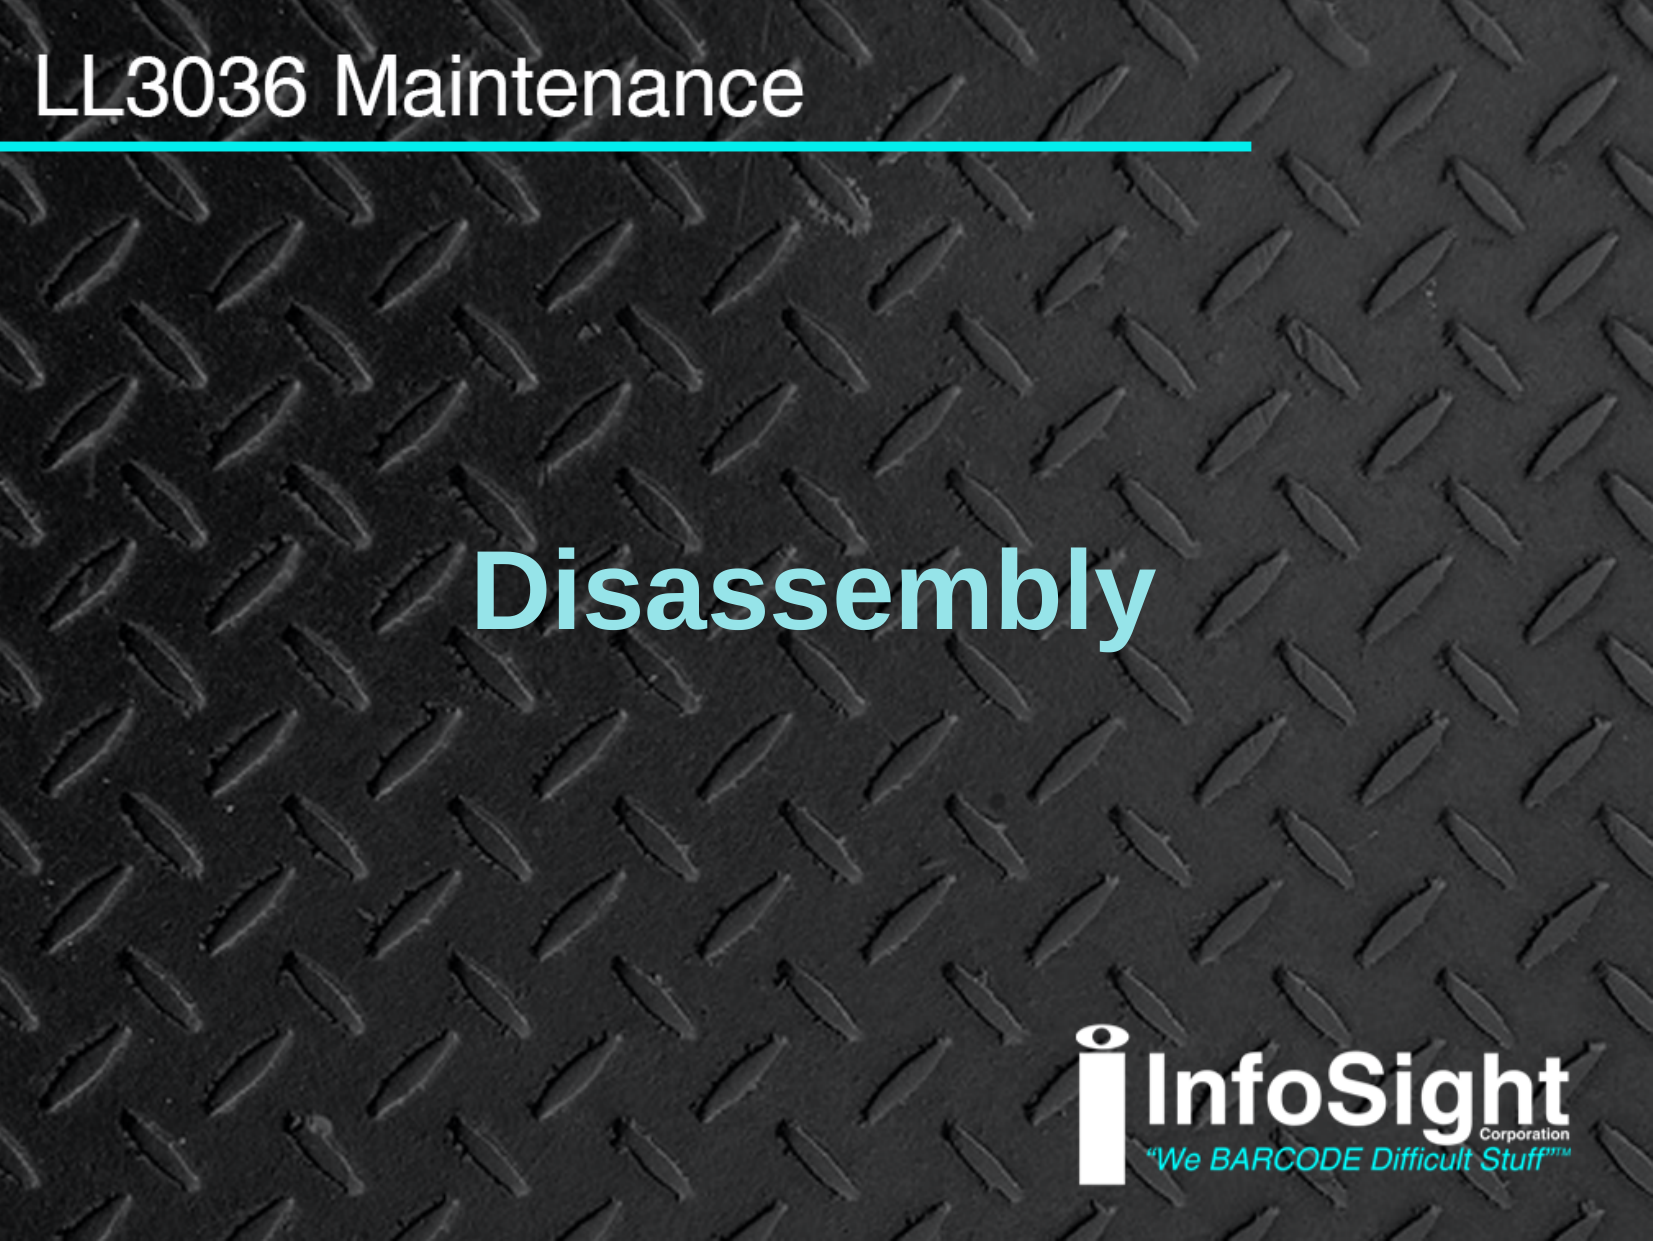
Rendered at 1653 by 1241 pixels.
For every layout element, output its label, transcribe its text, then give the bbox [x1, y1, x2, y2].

picture [0, 0, 1653, 1241]
text_box Disassembly [213, 515, 1414, 633]
